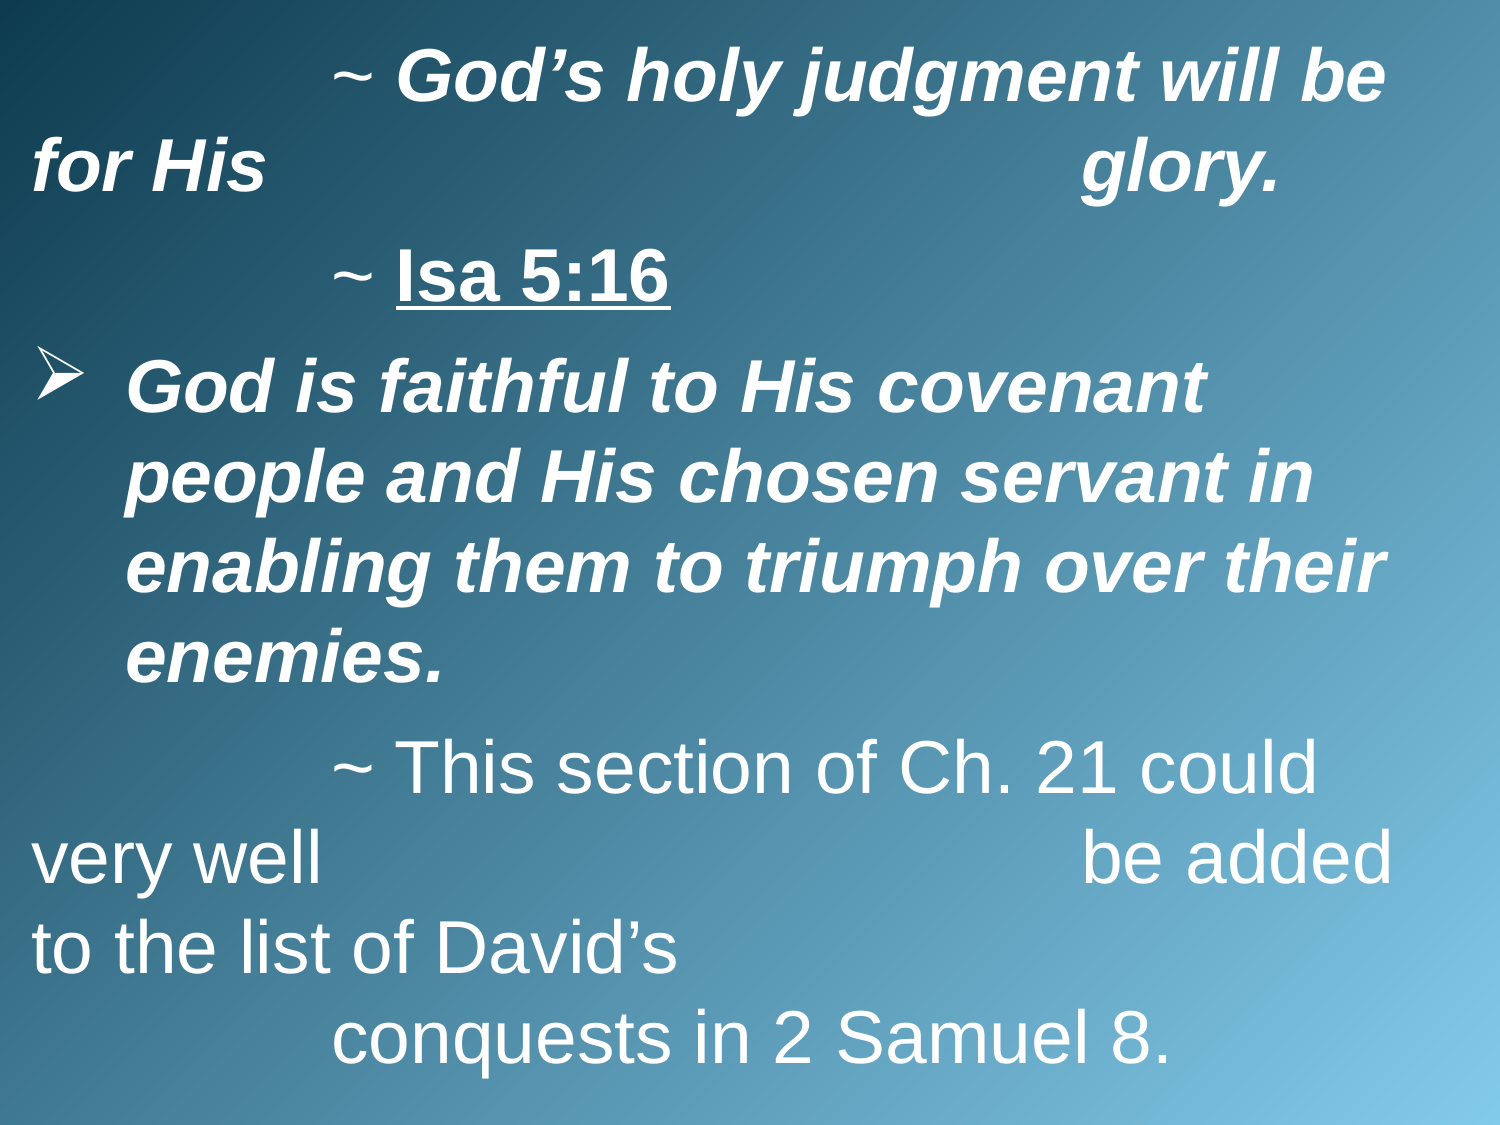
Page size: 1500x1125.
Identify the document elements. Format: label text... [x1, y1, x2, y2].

subtitle ~ God’s holy judgment will be for His glory. ~ Isa 5:16 God is faithful to His covenant people and His chosen servant in enabling them to triumph over their enemies. ~ This section of Ch. 21 could very well be added to the list of David’s conquests in 2 Samuel 8. [16, 18, 1482, 1114]
